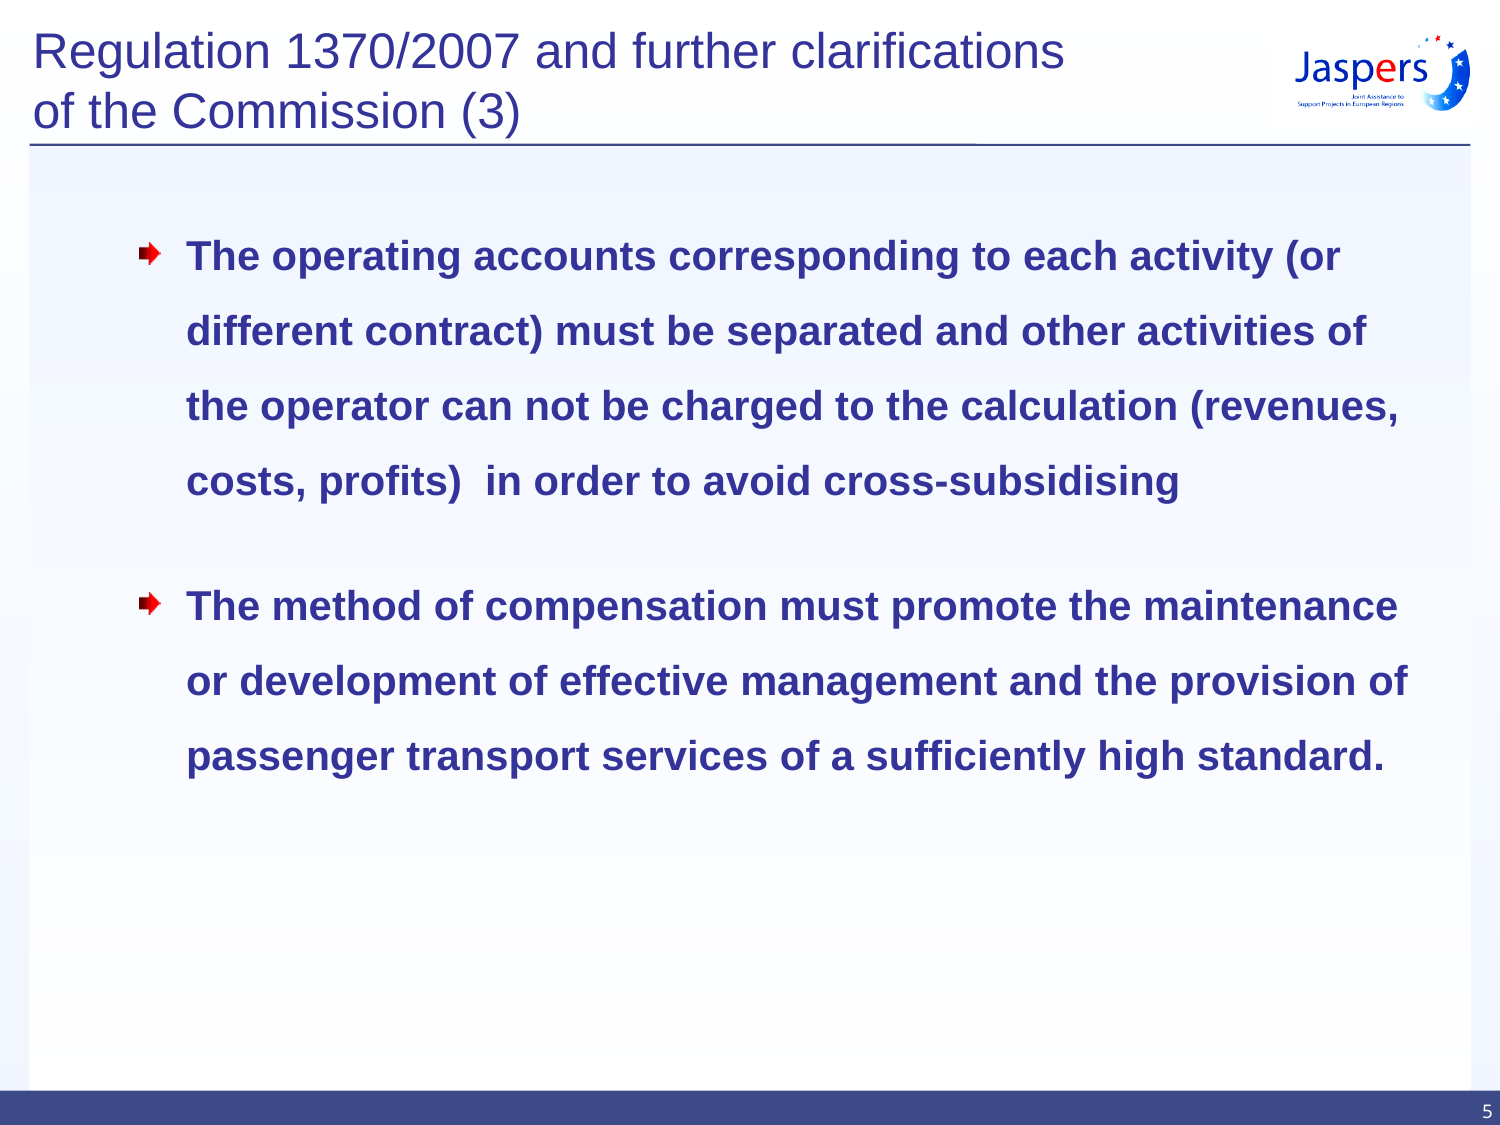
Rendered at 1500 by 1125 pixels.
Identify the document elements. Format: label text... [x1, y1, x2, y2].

text_box Regulation 1370/2007 and further clarifications of the Commission (3) [17, 7, 1500, 149]
text_box The operating accounts corresponding to each activity (or different contract) must be separated and other activities of the operator can not be charged to the calculation (revenues, costs, profits) in order to avoid cross-subsidising The method of compensation must promote the maintenance or development of effective management and the provision of passenger transport services of a sufficiently high standard. [53, 196, 1447, 786]
picture [139, 242, 161, 265]
picture [139, 592, 161, 615]
slide_number 5 [1195, 1091, 1500, 1125]
